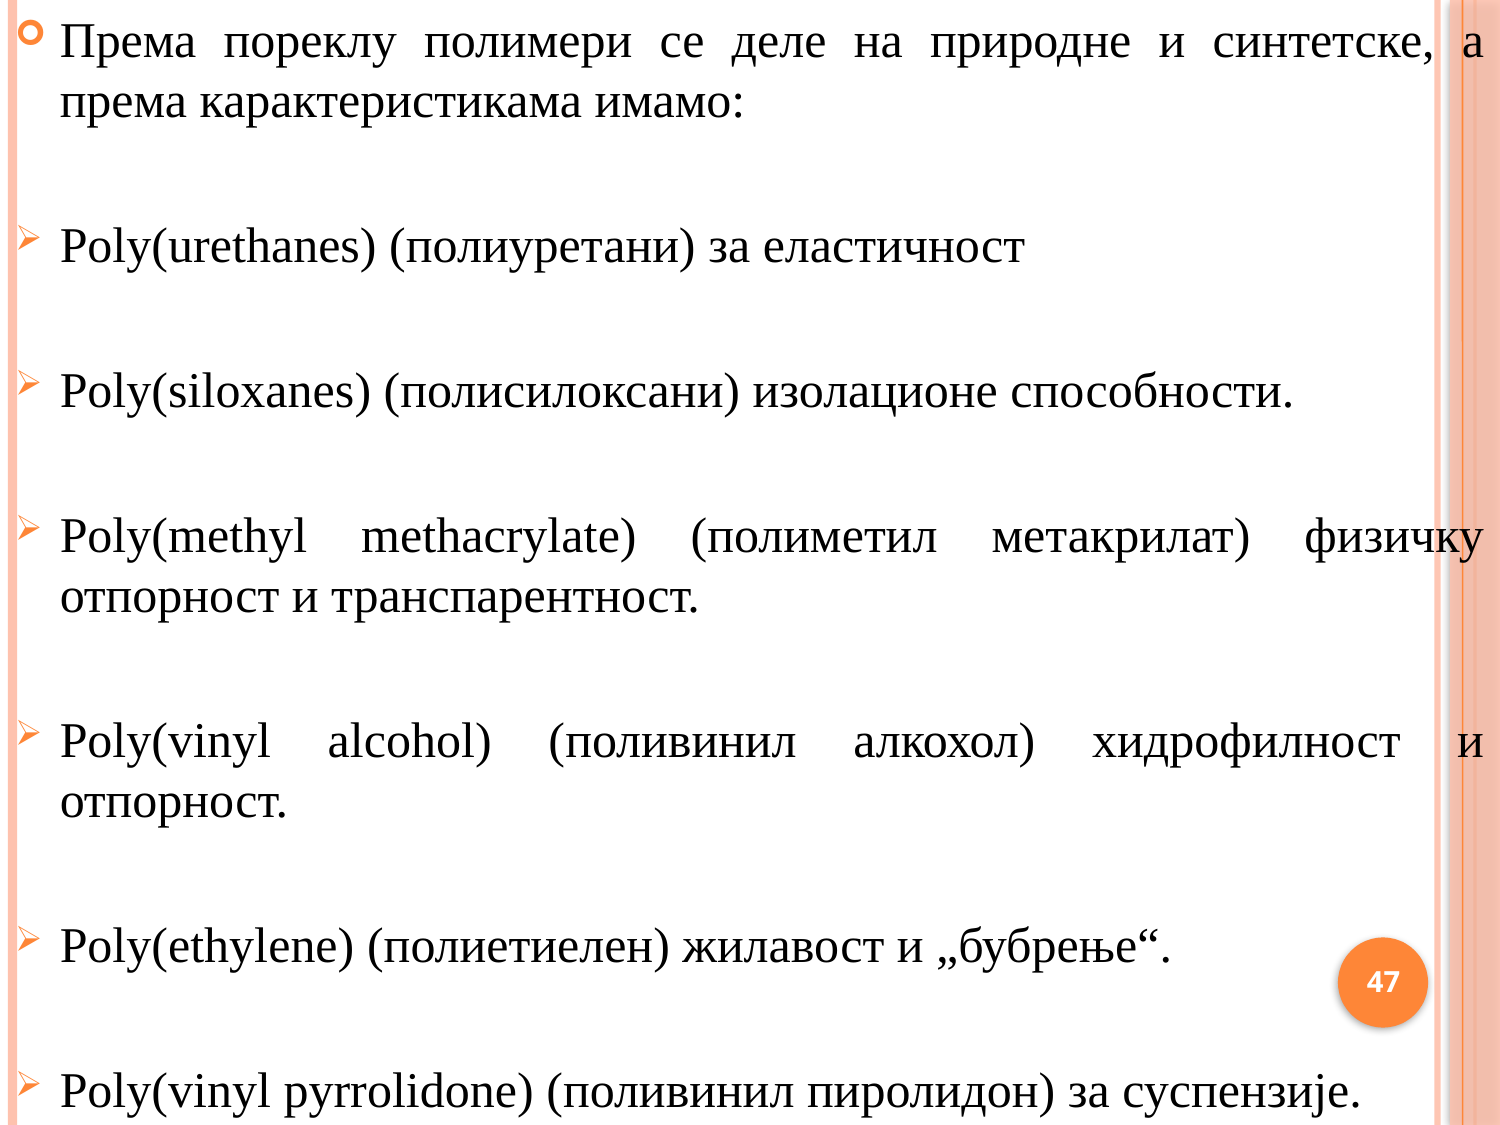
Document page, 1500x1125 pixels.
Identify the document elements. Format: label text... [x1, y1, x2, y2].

slide_number 47 [1333, 940, 1434, 1026]
list Према пореклу полимери се деле на природне и синтетске, а према карактеристикама имамо: Poly(urethanes) (полиуретани) за еластичност Poly(siloxanes) (полисилоксани) изолационе способности. Poly(methyl methacrylate) (полиметил метакрилат) физичку отпорност и транспарентност. Poly(vinyl alcohol) (поливинил алкохол) хидрофилност и отпорност. Poly(ethylene) (полиетиелен) жилавост и „бубрење“. Poly(vinyl pyrrolidone) (поливинил пиролидон) за суспензије. [0, 0, 1500, 1125]
